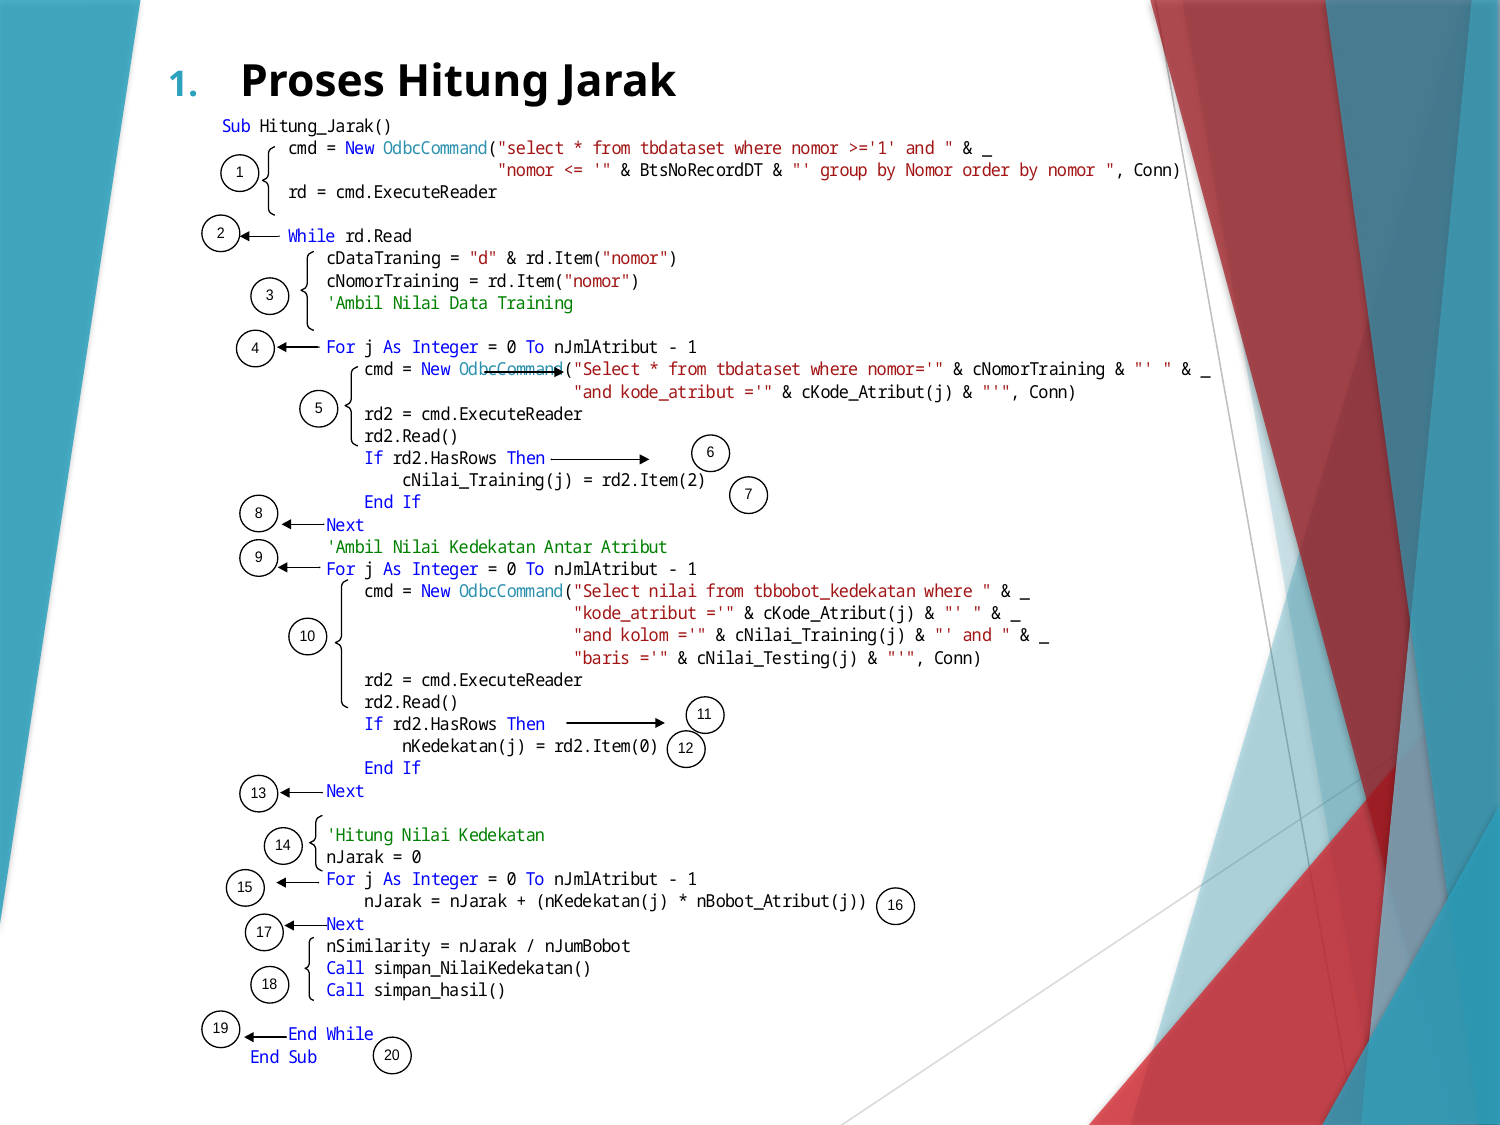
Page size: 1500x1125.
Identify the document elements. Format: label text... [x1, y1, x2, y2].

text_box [199, 23, 1221, 1125]
subtitle Proses Hitung Jarak [152, 1, 1109, 115]
